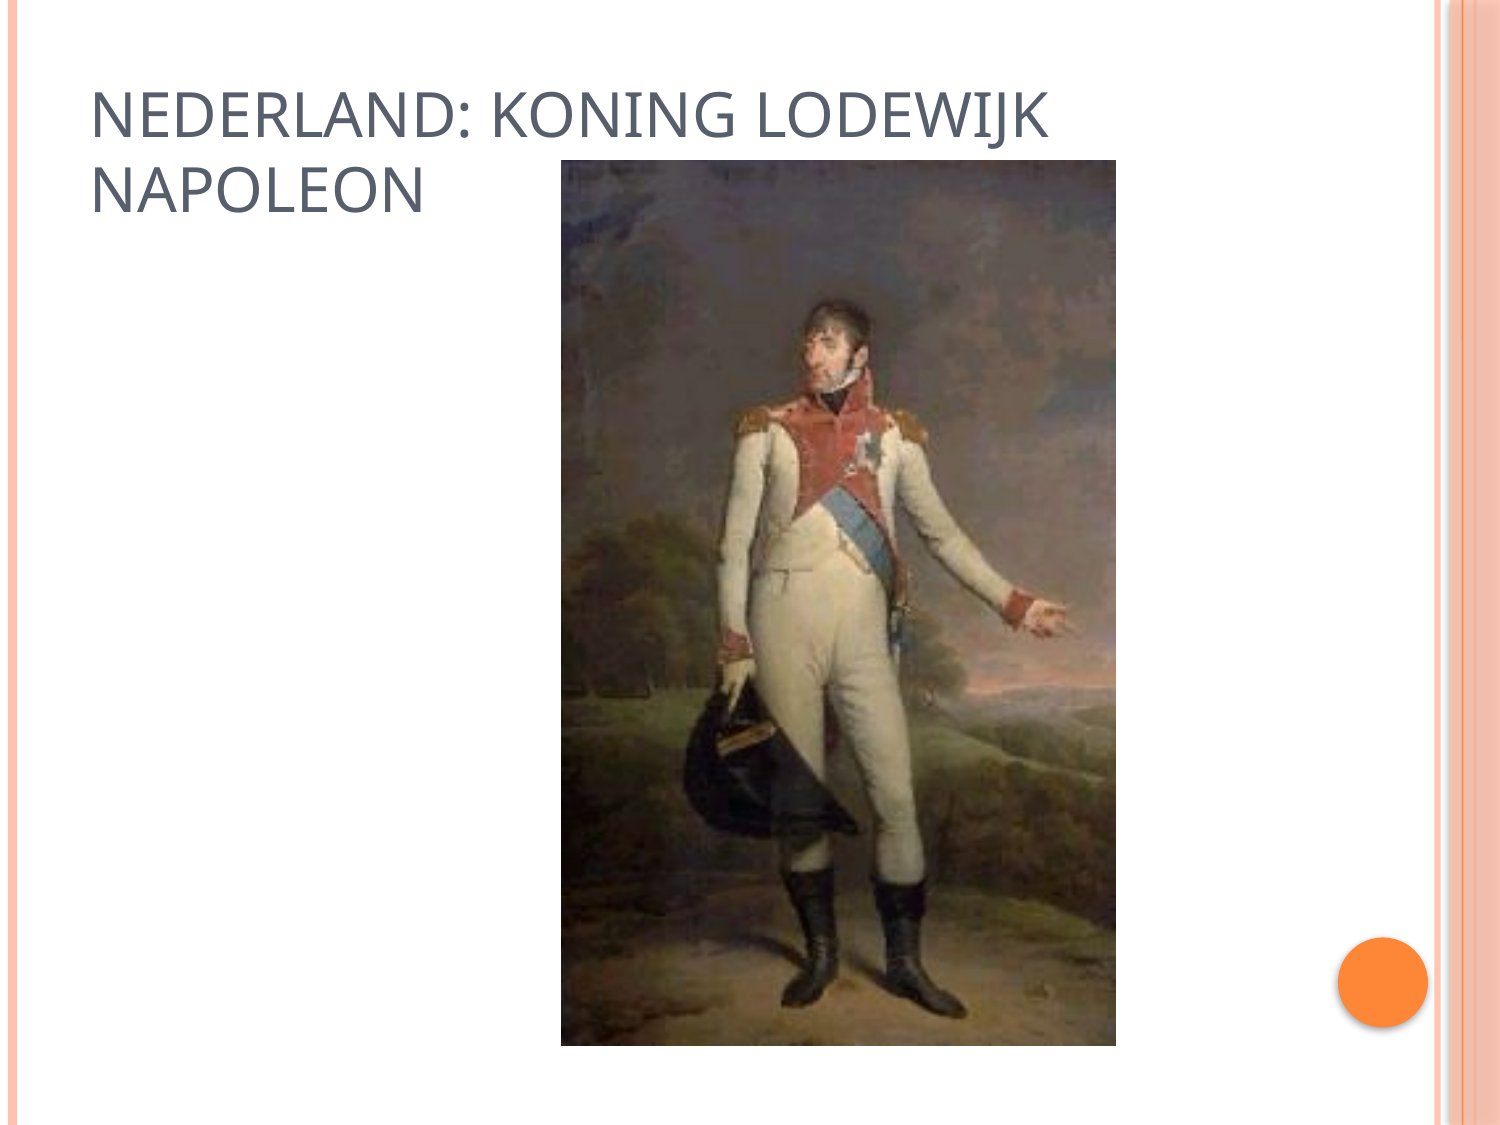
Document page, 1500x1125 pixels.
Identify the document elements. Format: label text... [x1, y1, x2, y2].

picture [560, 160, 1116, 1047]
title Nederland: Koning Lodewijk Napoleon [75, 45, 1300, 233]
